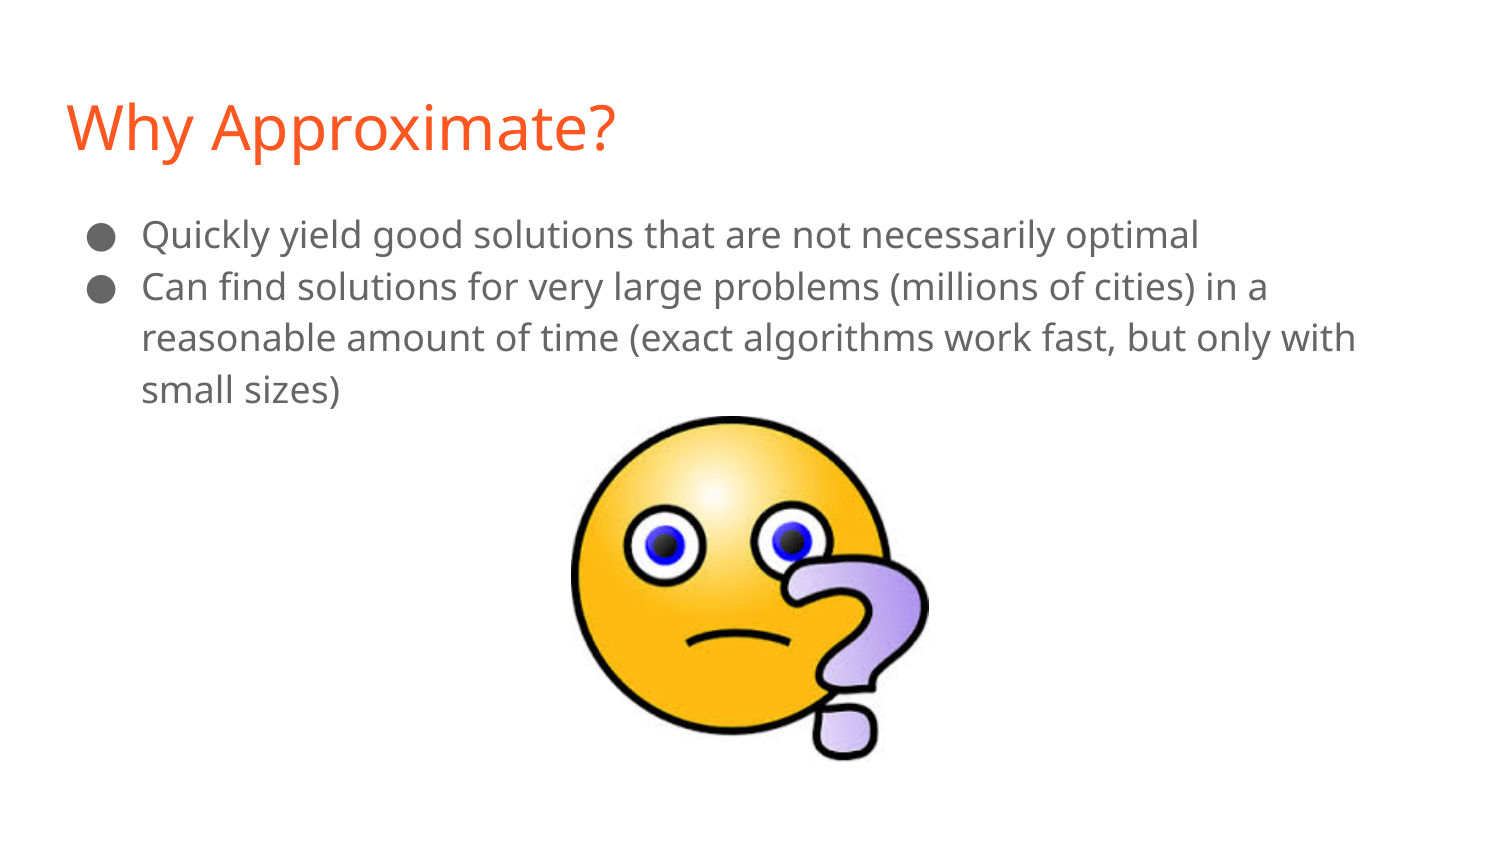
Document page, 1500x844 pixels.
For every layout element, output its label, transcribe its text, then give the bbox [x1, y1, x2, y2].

picture [571, 416, 929, 763]
title Why Approximate? [51, 72, 1449, 167]
list Quickly yield good solutions that are not necessarily optimal Can find solutions for very large problems (millions of cities) in a reasonable amount of time (exact algorithms work fast, but only with small sizes) [51, 189, 1449, 750]
